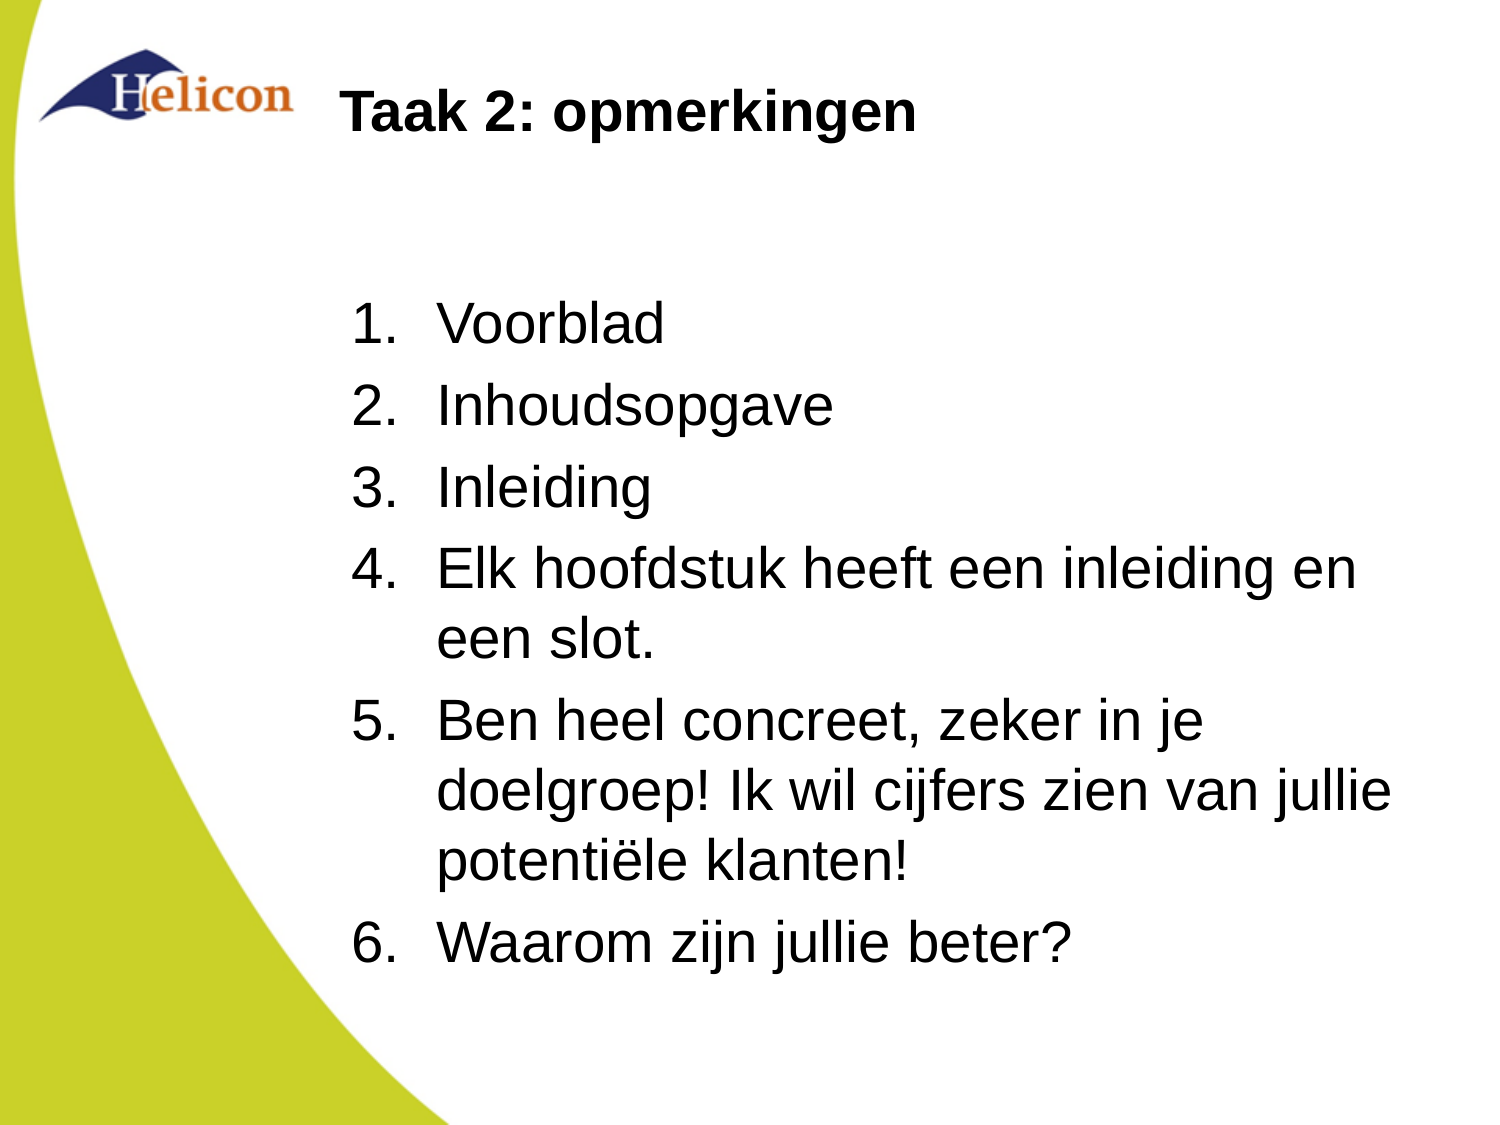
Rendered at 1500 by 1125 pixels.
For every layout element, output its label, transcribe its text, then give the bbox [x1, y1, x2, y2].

list Voorblad Inhoudsopgave Inleiding Elk hoofdstuk heeft een inleiding en een slot. Ben heel concreet, zeker in je doelgroep! Ik wil cijfers zien van jullie potentiële klanten! Waarom zijn jullie beter? [336, 196, 1425, 1005]
title Taak 2: opmerkingen [324, 54, 1415, 161]
picture [0, 0, 1500, 1125]
